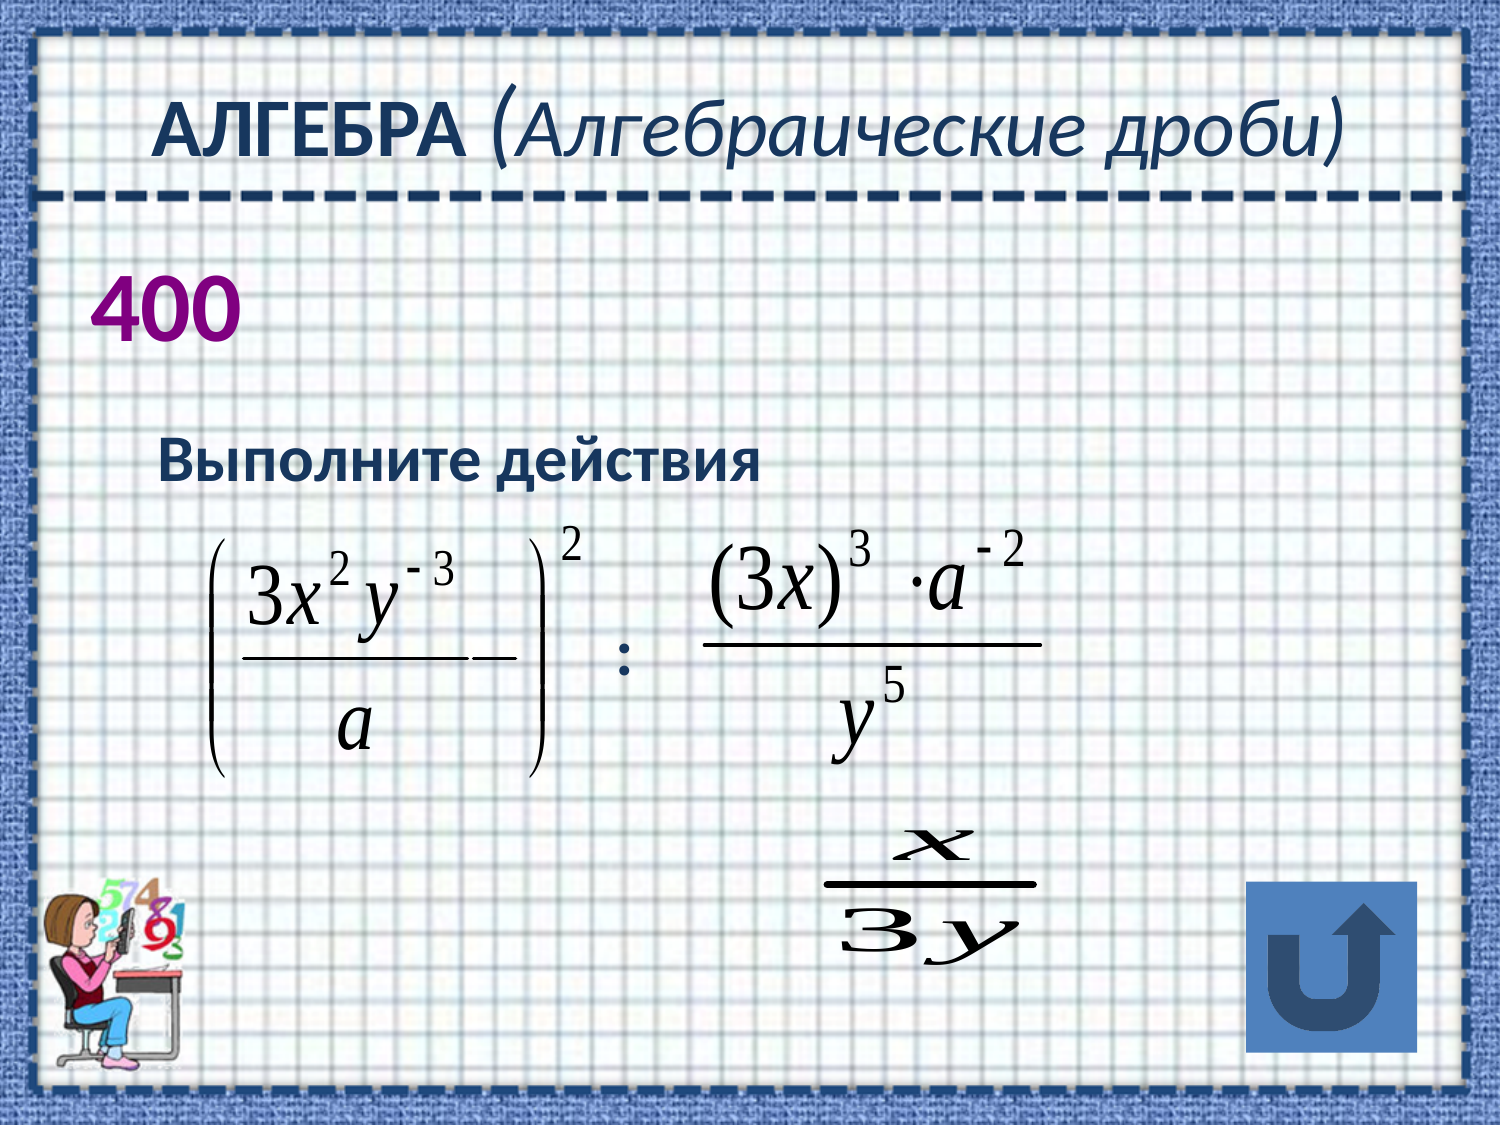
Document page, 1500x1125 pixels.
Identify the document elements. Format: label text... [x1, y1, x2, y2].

picture [0, 0, 1500, 1125]
text_box [1246, 881, 1418, 1053]
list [194, 503, 599, 799]
list 400 Выполните действия : [75, 234, 1425, 1005]
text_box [796, 798, 1070, 977]
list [690, 503, 1058, 788]
title АЛГЕБРА (Алгебраические дроби) [75, 45, 1425, 188]
